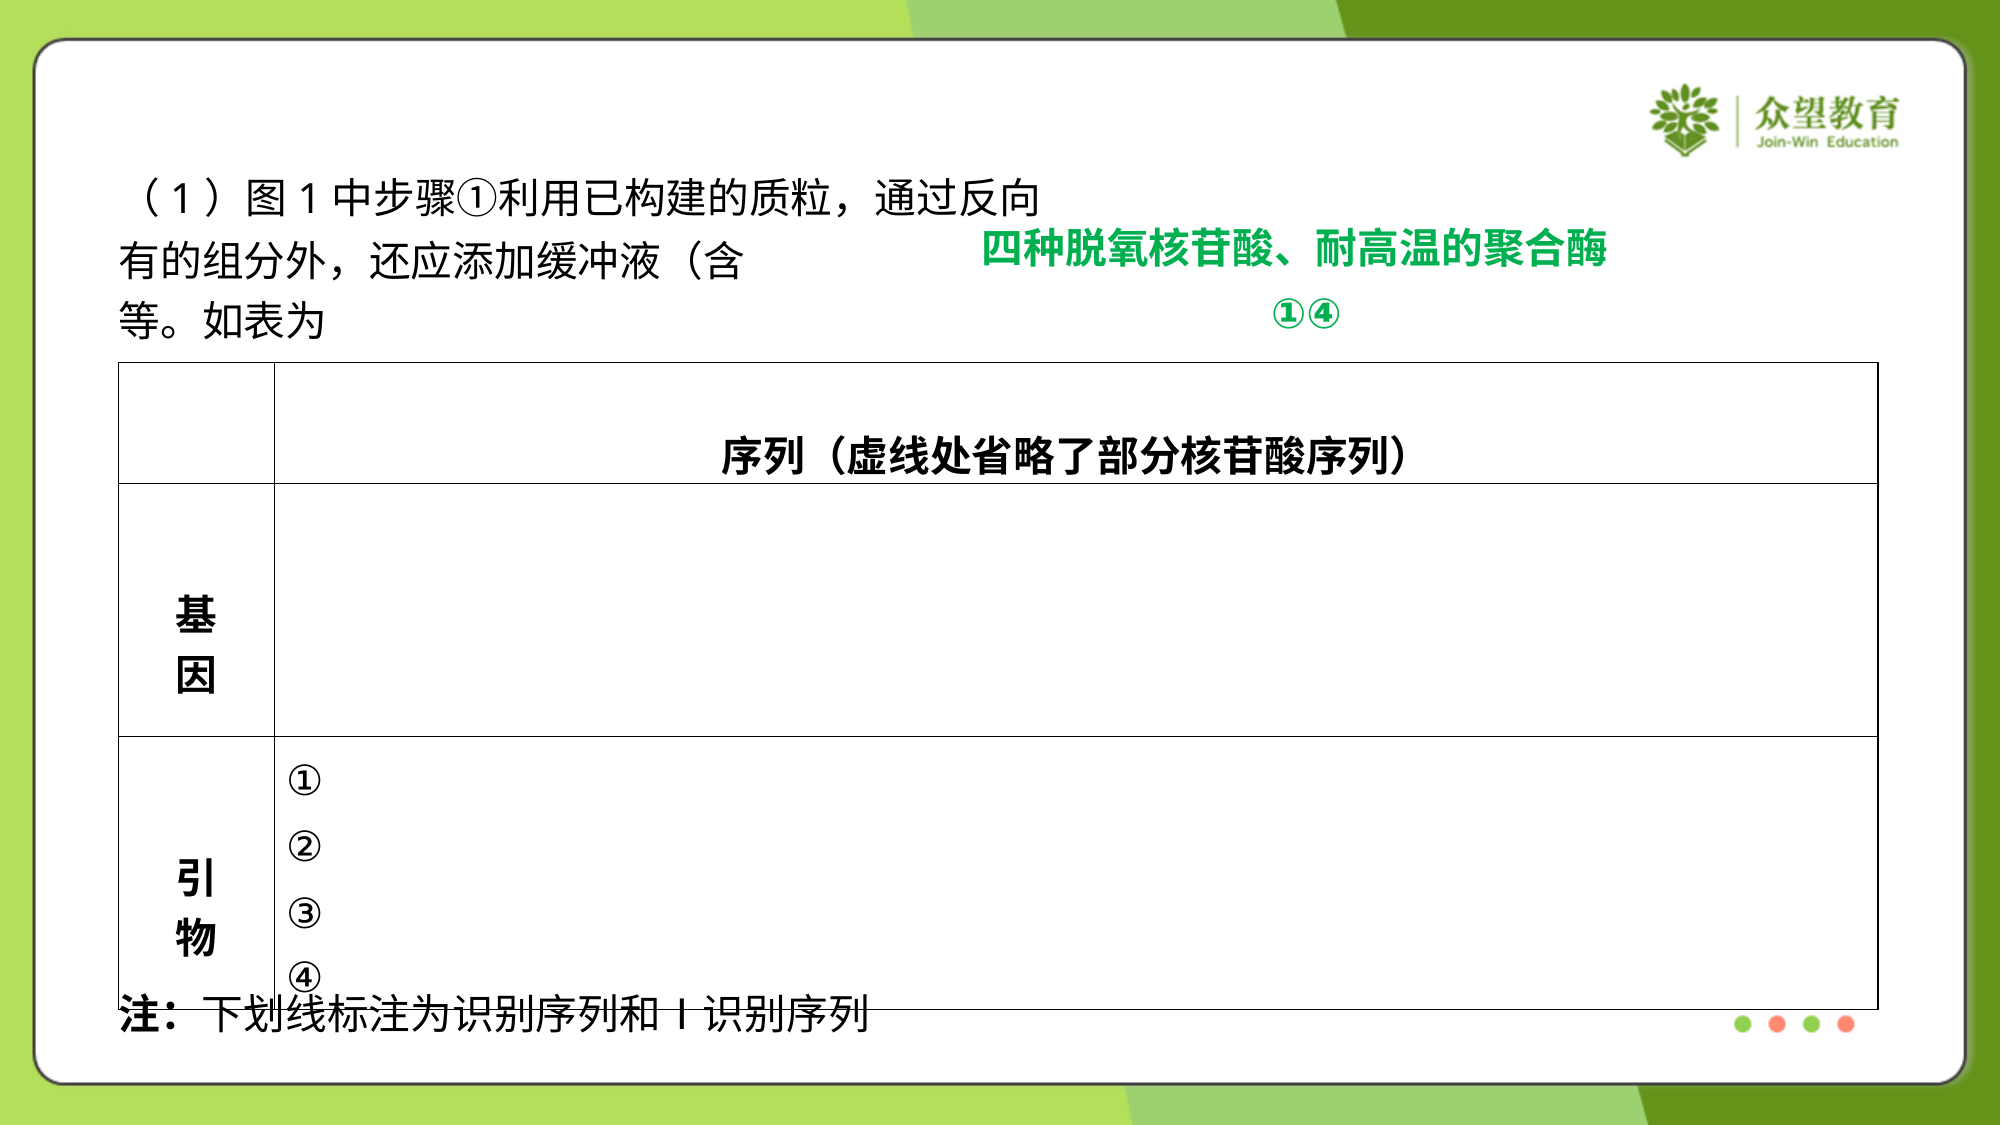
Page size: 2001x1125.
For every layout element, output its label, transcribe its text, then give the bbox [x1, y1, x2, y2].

text_box ①④ [1249, 276, 1364, 334]
picture [0, 0, 2000, 1125]
